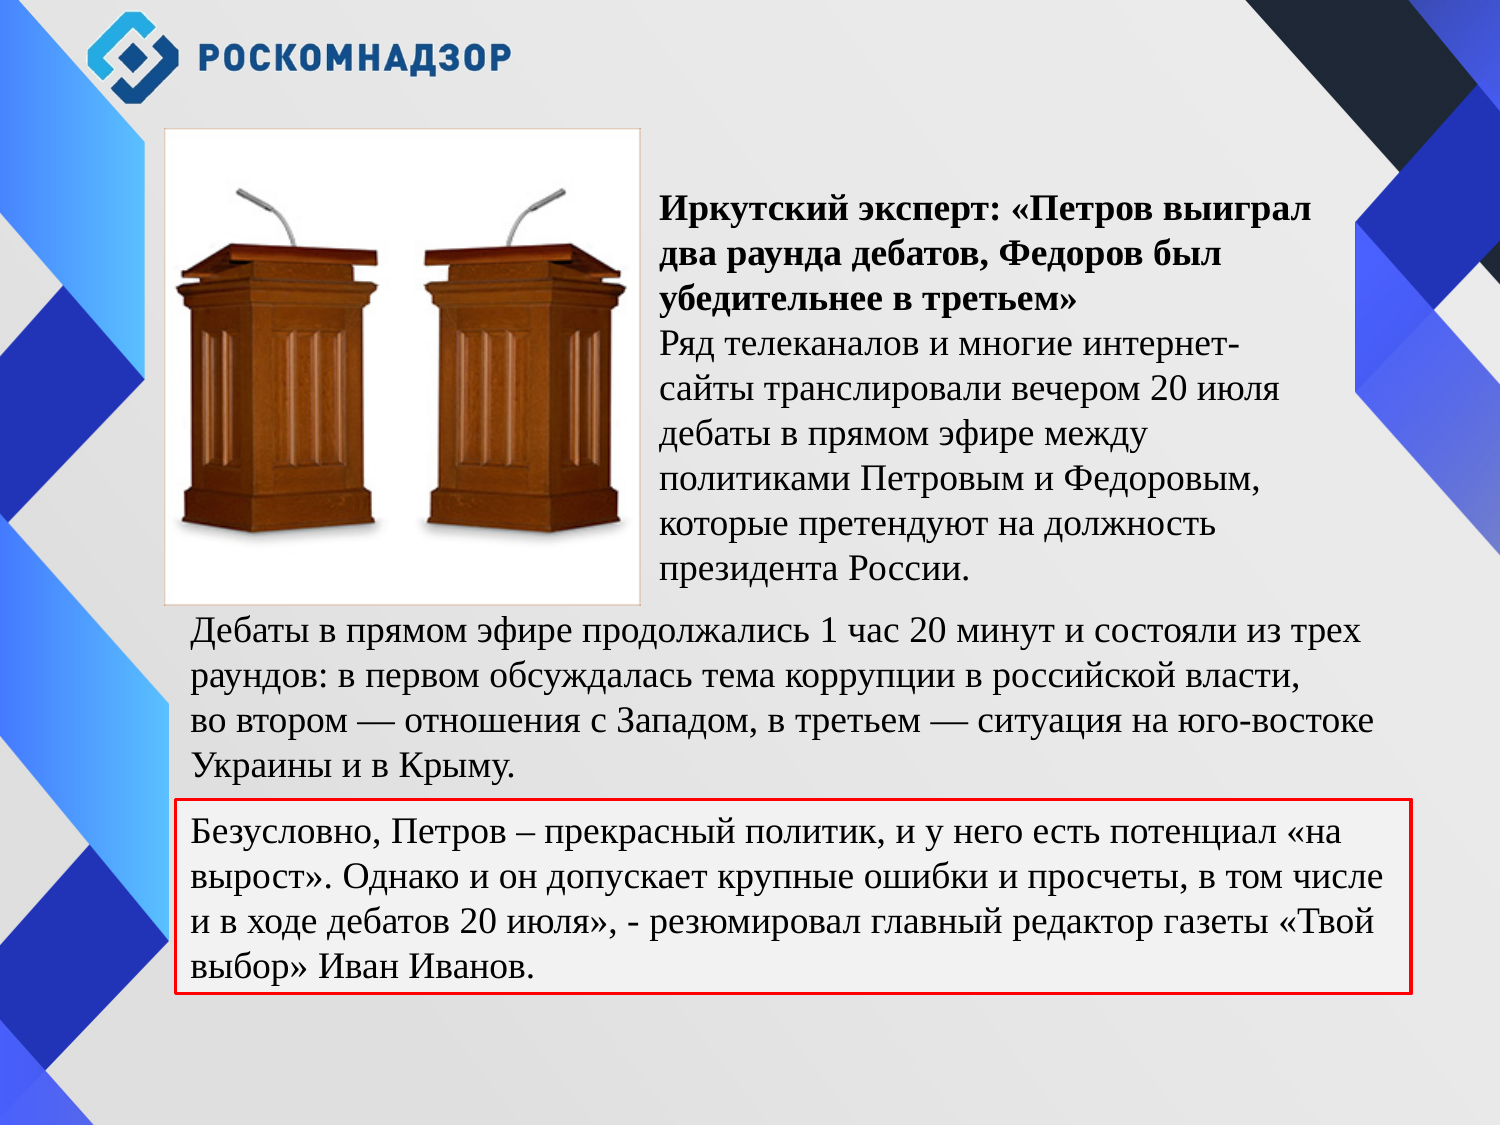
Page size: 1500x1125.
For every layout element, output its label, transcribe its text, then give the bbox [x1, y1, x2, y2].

text_box Дебаты в прямом эфире продолжались 1 час 20 минут и состояли из трех раундов: в первом обсуждалась тема коррупции в российской власти, во втором — отношения с Западом, в третьем — ситуация на юго-востоке Украины и в Крыму. [175, 597, 1430, 793]
picture [0, 0, 1500, 1125]
text_box Иркутский эксперт: «Петров выиграл два раунда дебатов, Федоров был убедительнее в третьем» Ряд телеканалов и многие интернет-сайты транслировали вечером 20 июля дебаты в прямом эфире между политиками Петровым и Федоровым, которые претендуют на должность президента России. [644, 175, 1348, 596]
text_box Безусловно, Петров – прекрасный политик, и у него есть потенциал «на вырост». Однако и он допускает крупные ошибки и просчеты, в том числе и в ходе дебатов 20 июля», - резюмировал главный редактор газеты «Твой выбор» Иван Иванов. [175, 799, 1411, 994]
